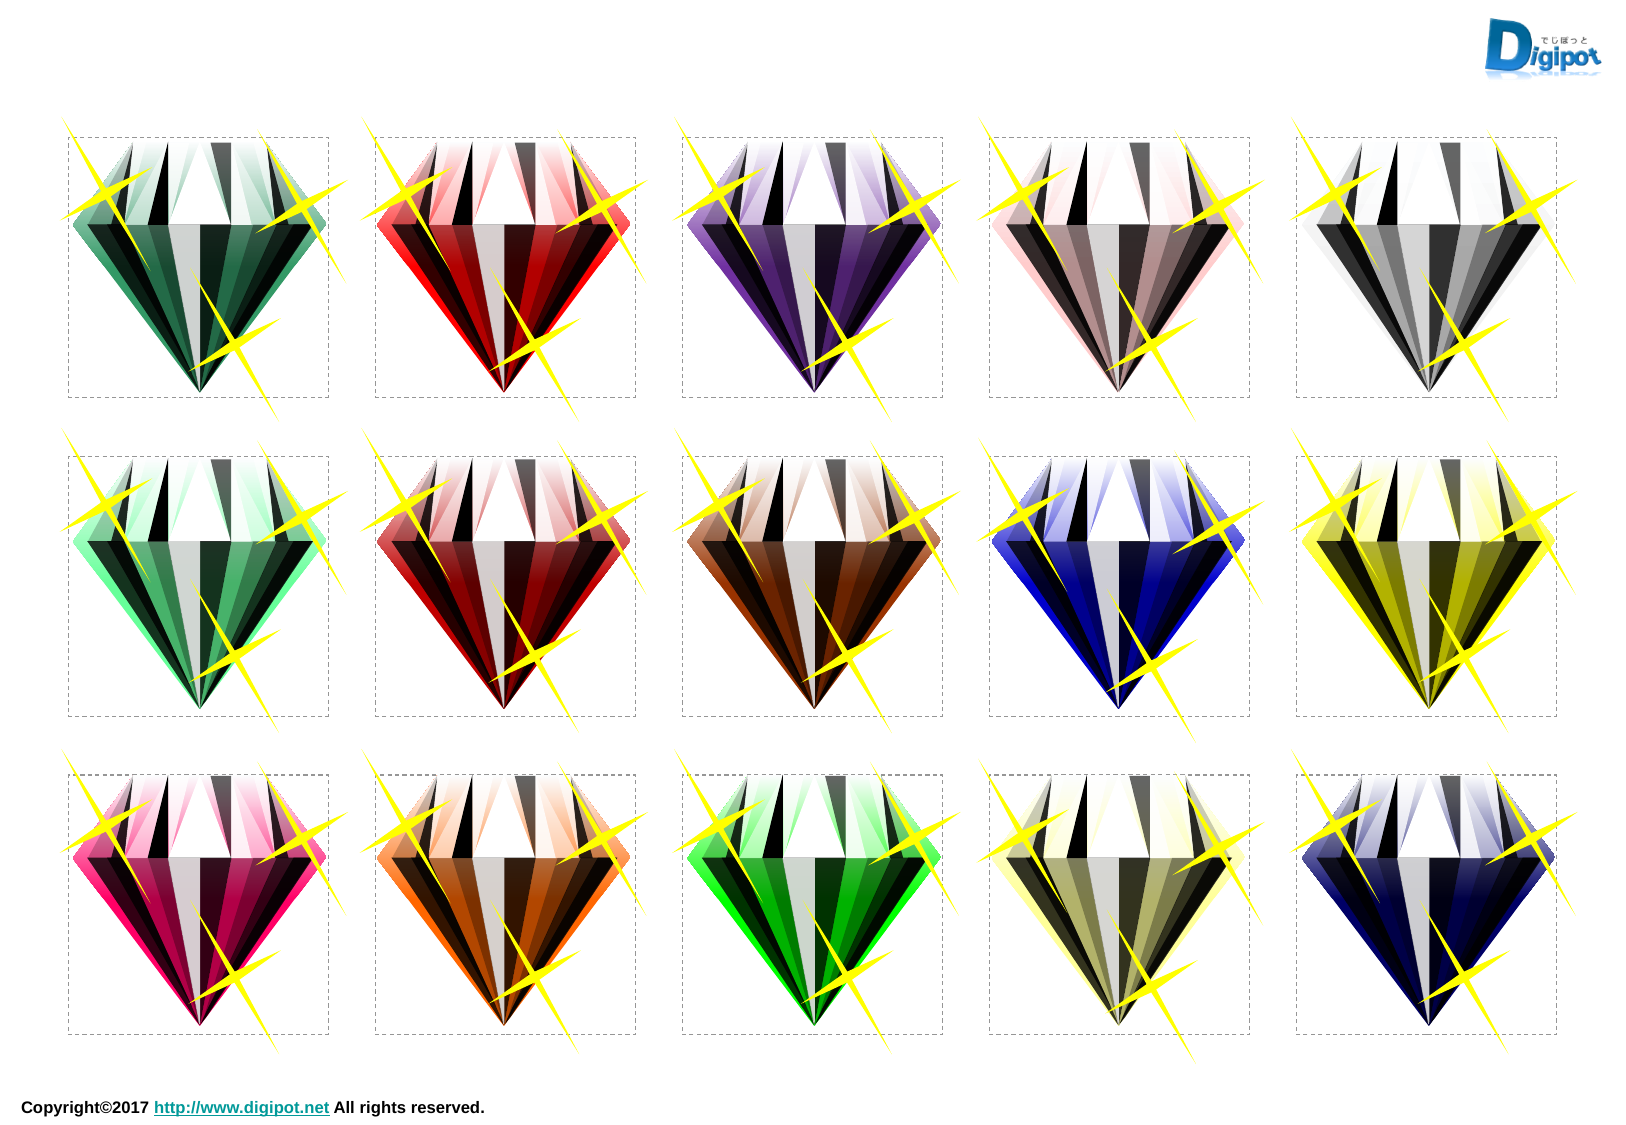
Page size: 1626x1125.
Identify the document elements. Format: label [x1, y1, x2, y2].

text_box [969, 104, 1273, 425]
text_box [352, 441, 656, 736]
text_box [52, 441, 347, 736]
text_box [664, 104, 967, 435]
text_box [52, 736, 351, 1067]
text_box [1281, 104, 1586, 435]
text_box [52, 104, 351, 435]
text_box [969, 746, 1273, 1077]
text_box [352, 104, 656, 435]
text_box [664, 441, 963, 736]
text_box [969, 425, 1273, 746]
text_box [1281, 736, 1586, 1067]
text_box [1281, 441, 1586, 736]
text_box [352, 736, 656, 1067]
text_box [664, 736, 969, 1067]
picture [1485, 18, 1602, 82]
